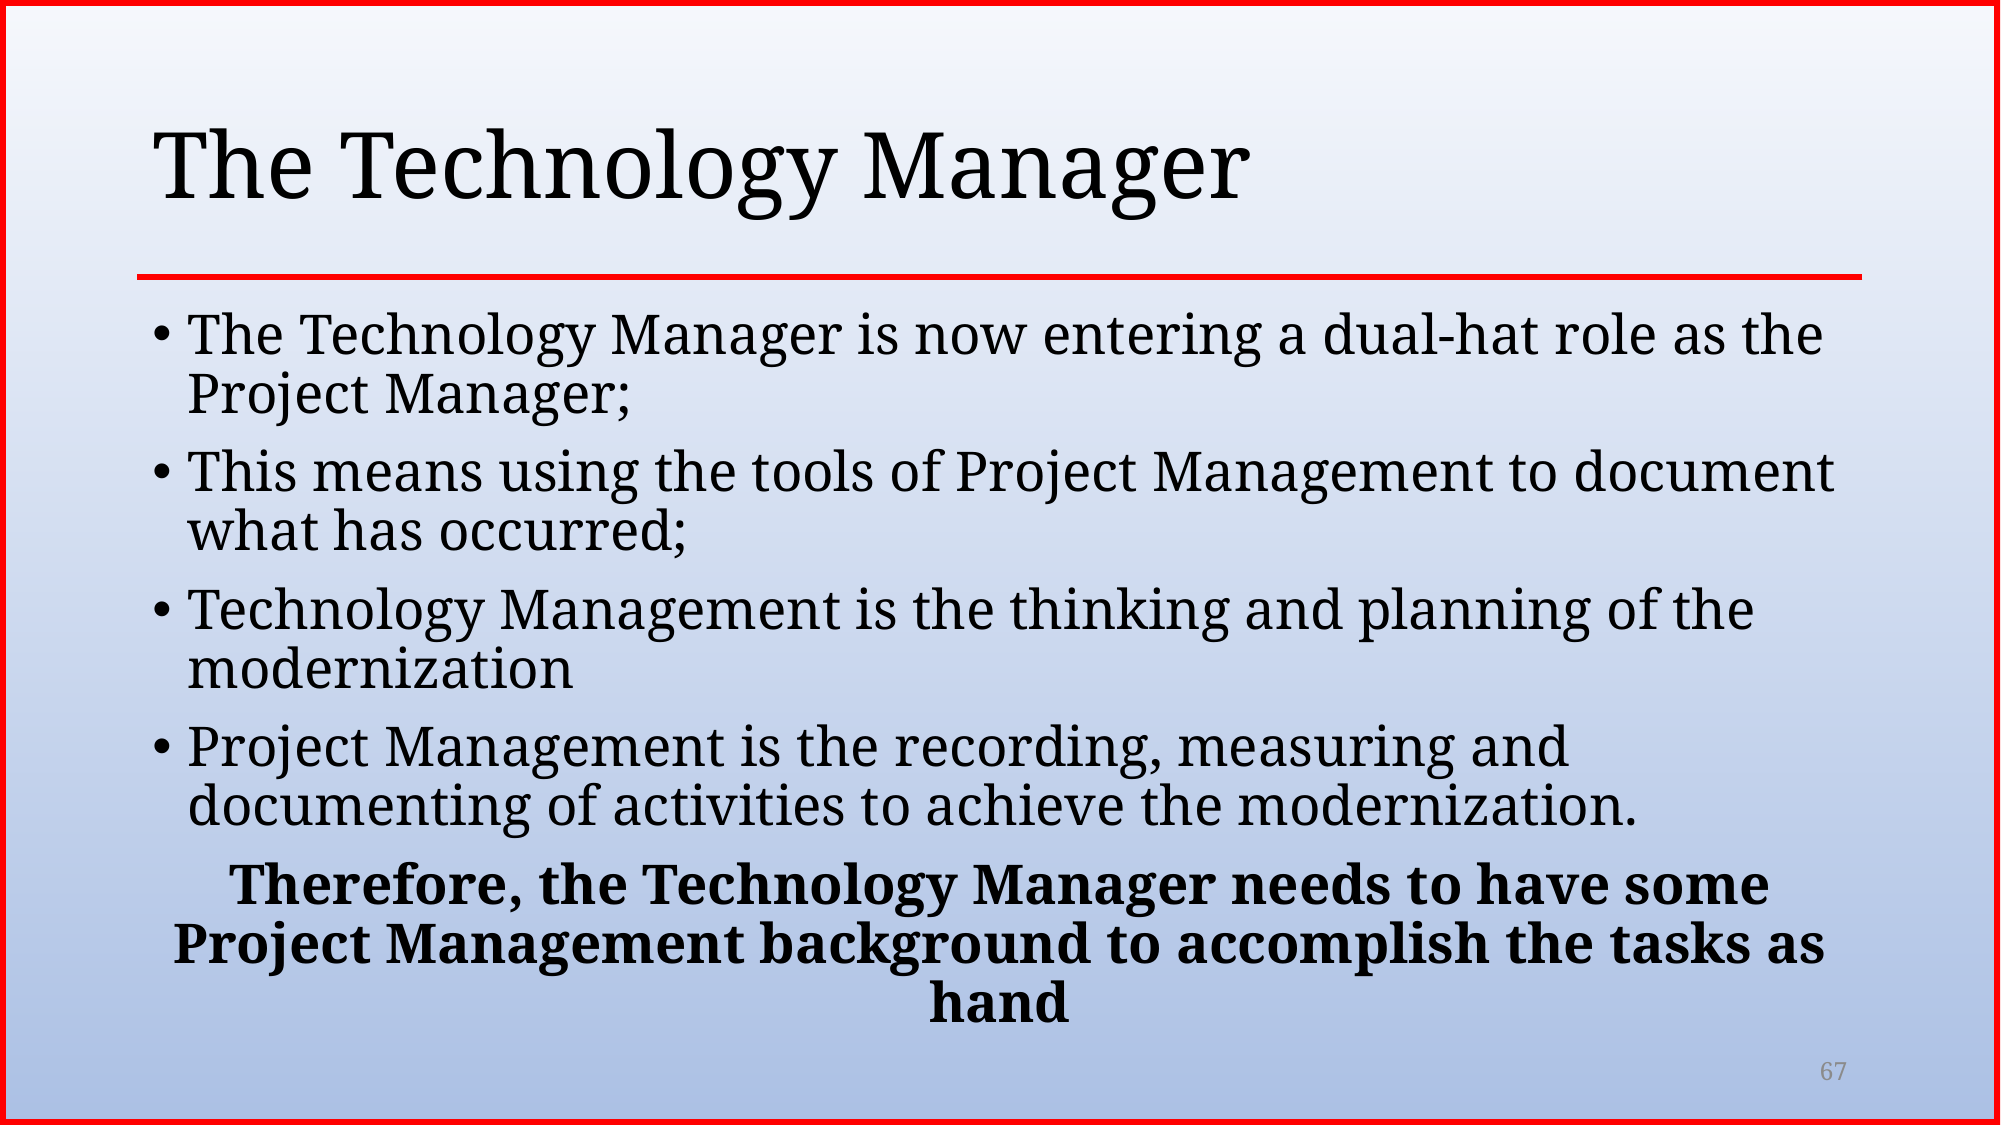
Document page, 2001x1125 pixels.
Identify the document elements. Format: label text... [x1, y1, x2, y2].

slide_number 67 [1412, 1042, 1863, 1103]
list The Technology Manager is now entering a dual-hat role as the Project Manager; This means using the tools of Project Management to document what has occurred; Technology Management is the thinking and planning of the modernization Project Management is the recording, measuring and documenting of activities to achieve the modernization. Therefore, the Technology Manager needs to have some Project Management background to accomplish the tasks as hand [137, 299, 1863, 1043]
title The Technology Manager [137, 59, 1863, 278]
